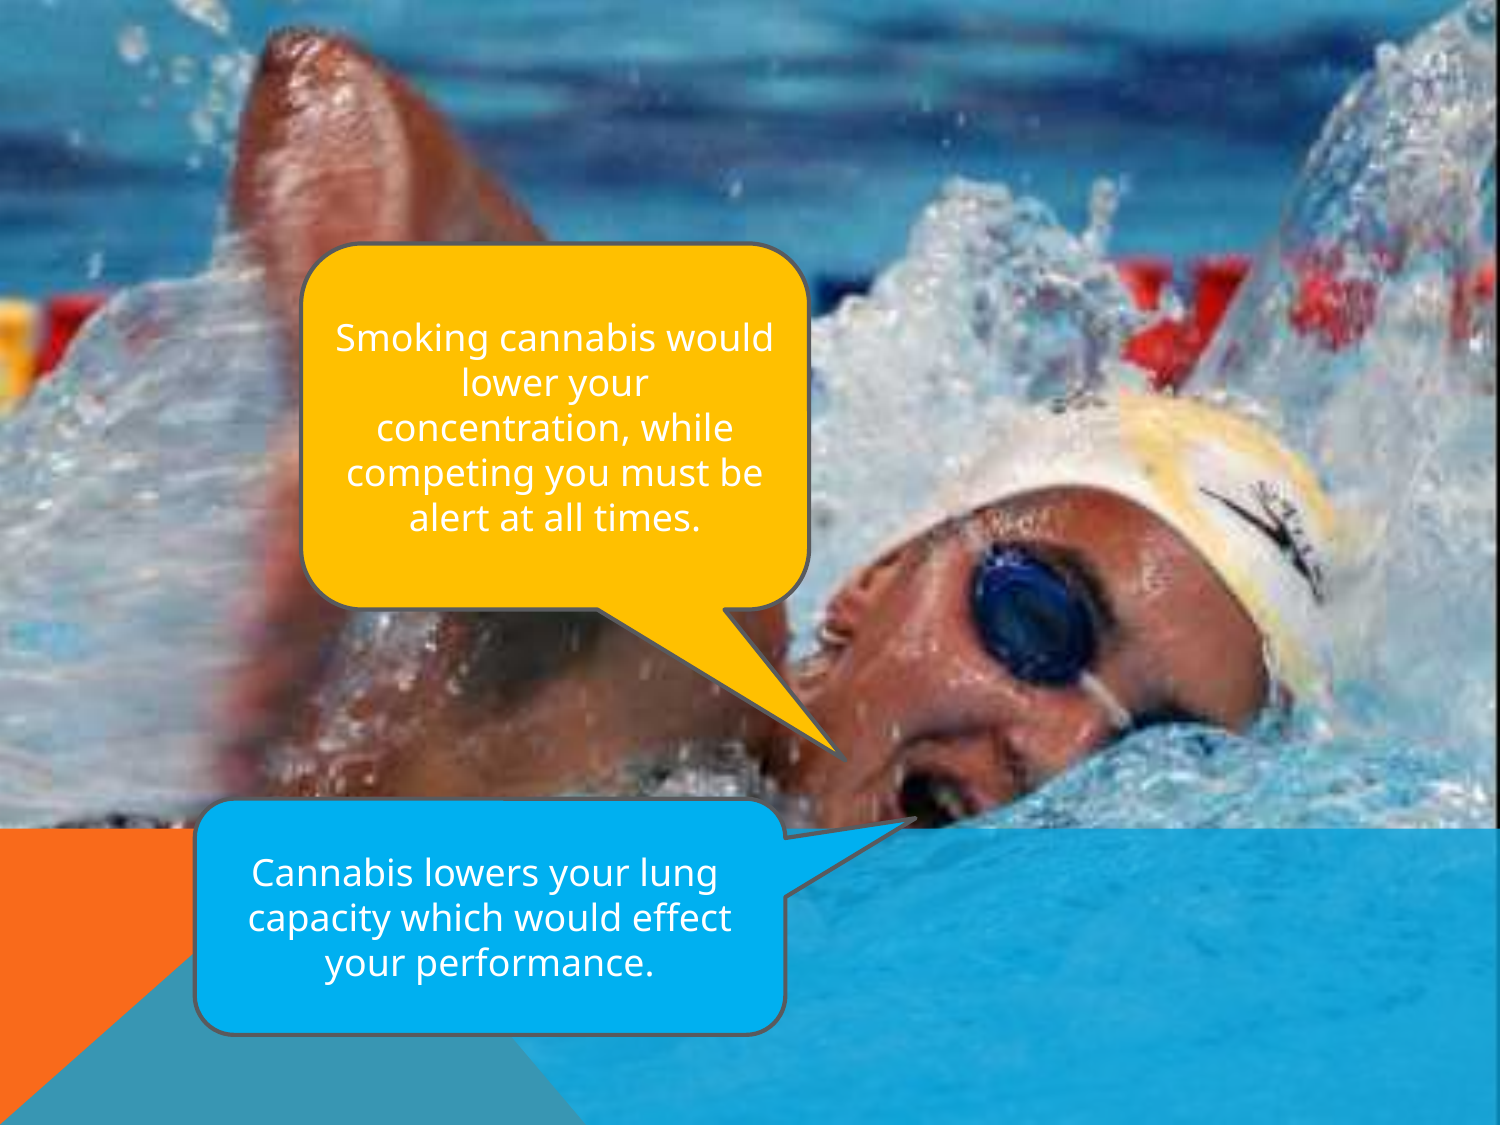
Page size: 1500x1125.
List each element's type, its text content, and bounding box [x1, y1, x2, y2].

text_box Cannabis lowers your lung capacity which would effect your performance. [192, 796, 918, 1037]
text_box Smoking cannabis would lower your concentration, while competing you must be alert at all times. [298, 241, 848, 763]
picture [0, 0, 1500, 1125]
